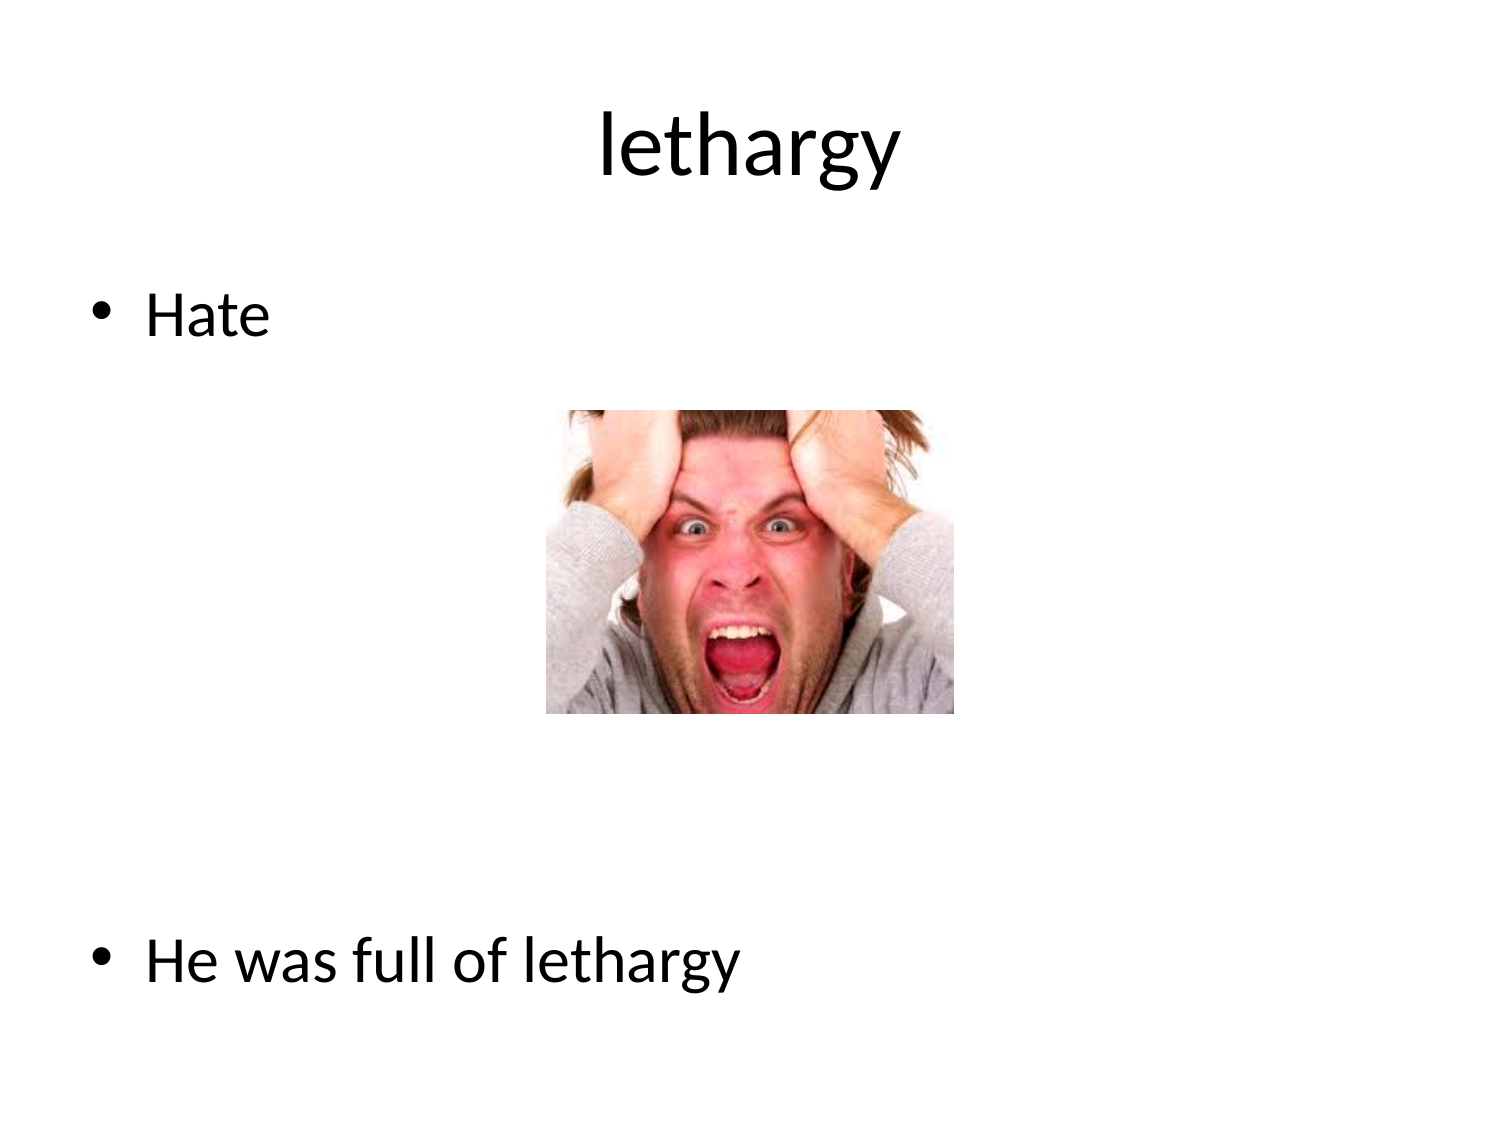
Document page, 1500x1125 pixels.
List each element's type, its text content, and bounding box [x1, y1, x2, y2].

list Hate He was full of lethargy [75, 262, 1425, 1005]
picture [546, 410, 954, 715]
title lethargy [75, 45, 1425, 233]
